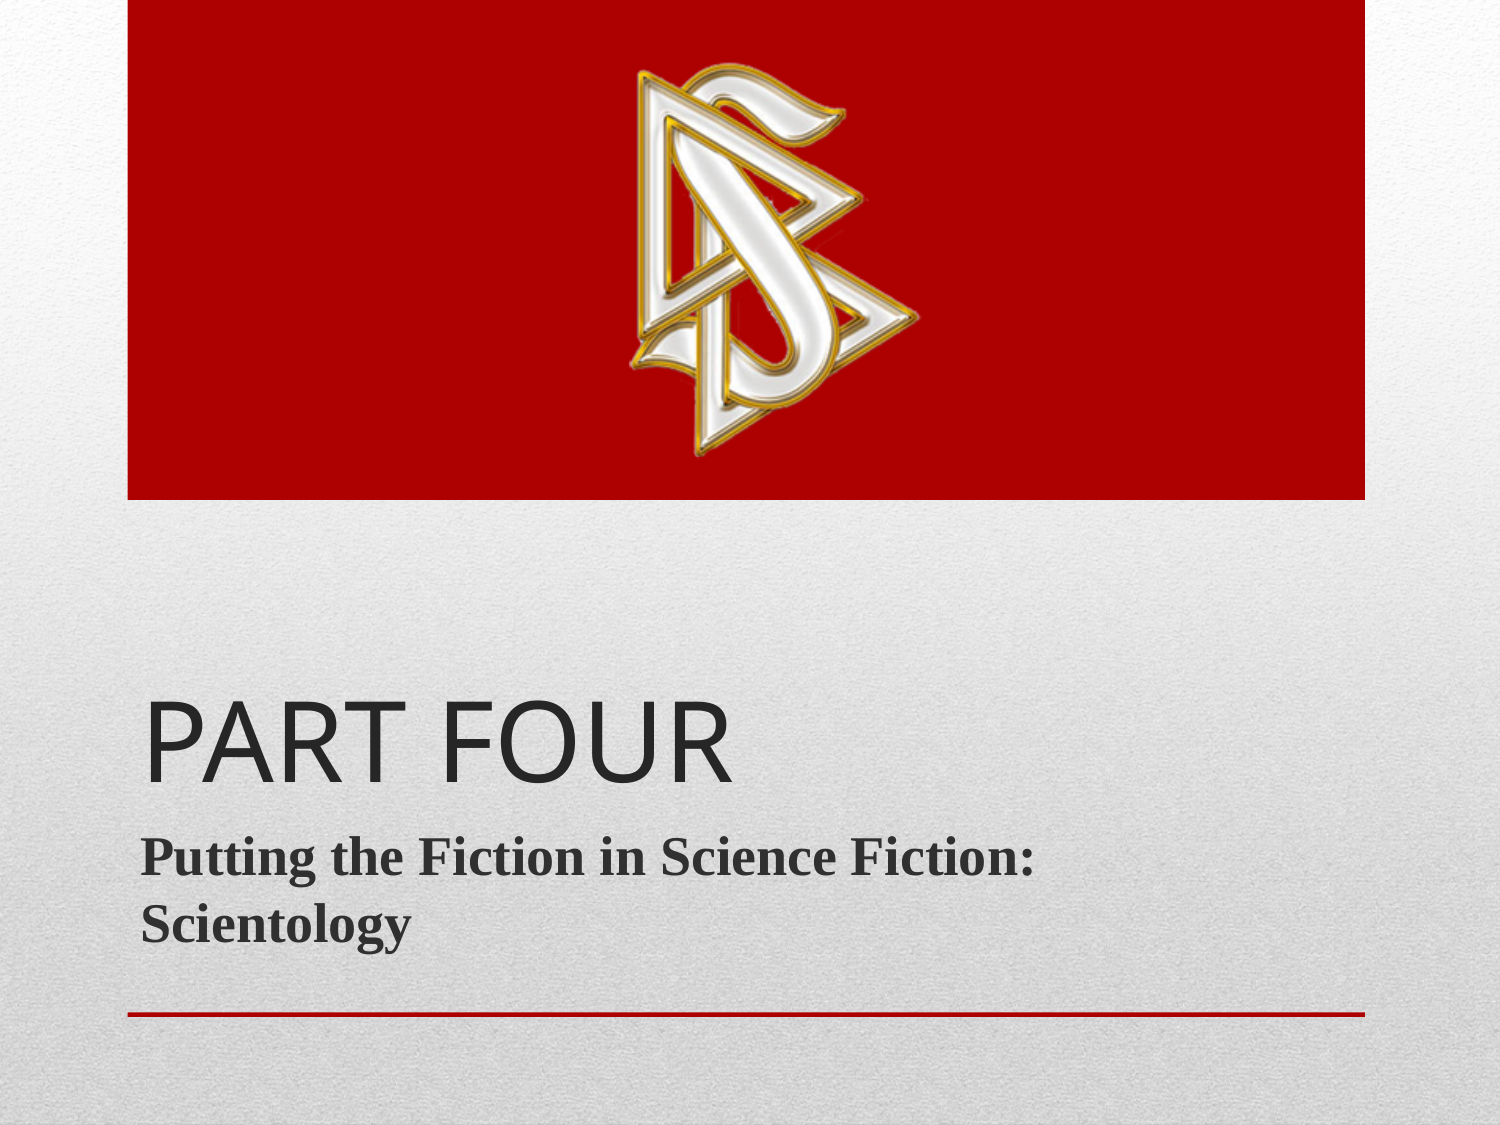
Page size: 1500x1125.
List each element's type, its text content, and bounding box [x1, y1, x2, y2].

title Part four [125, 537, 1363, 813]
picture [536, 49, 1007, 479]
list Putting the Fiction in Science Fiction: Scientology [125, 812, 1250, 963]
